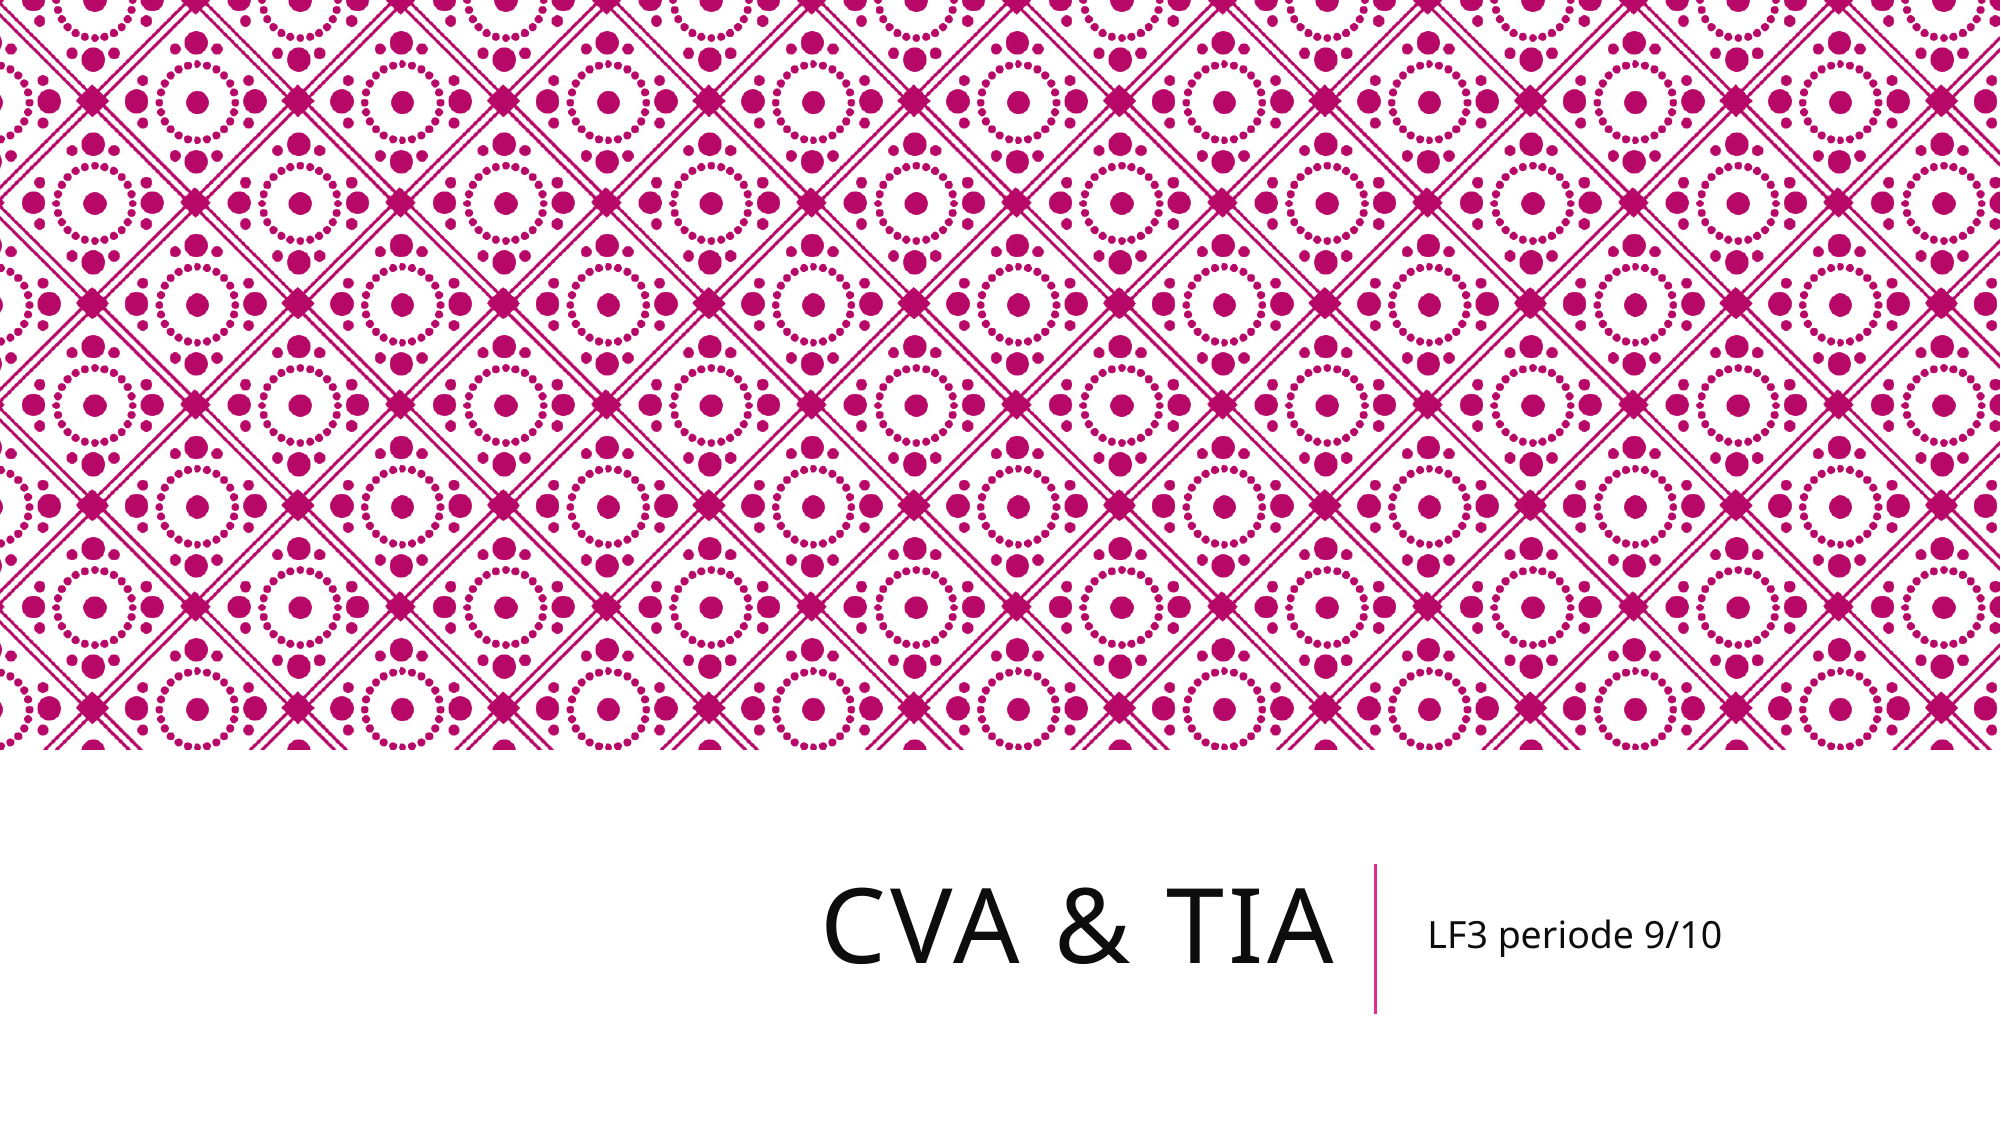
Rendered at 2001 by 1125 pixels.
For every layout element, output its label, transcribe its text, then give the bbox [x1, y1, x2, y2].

subtitle LF3 periode 9/10 [1412, 813, 1938, 1054]
title CVA & TIA [75, 813, 1350, 1054]
